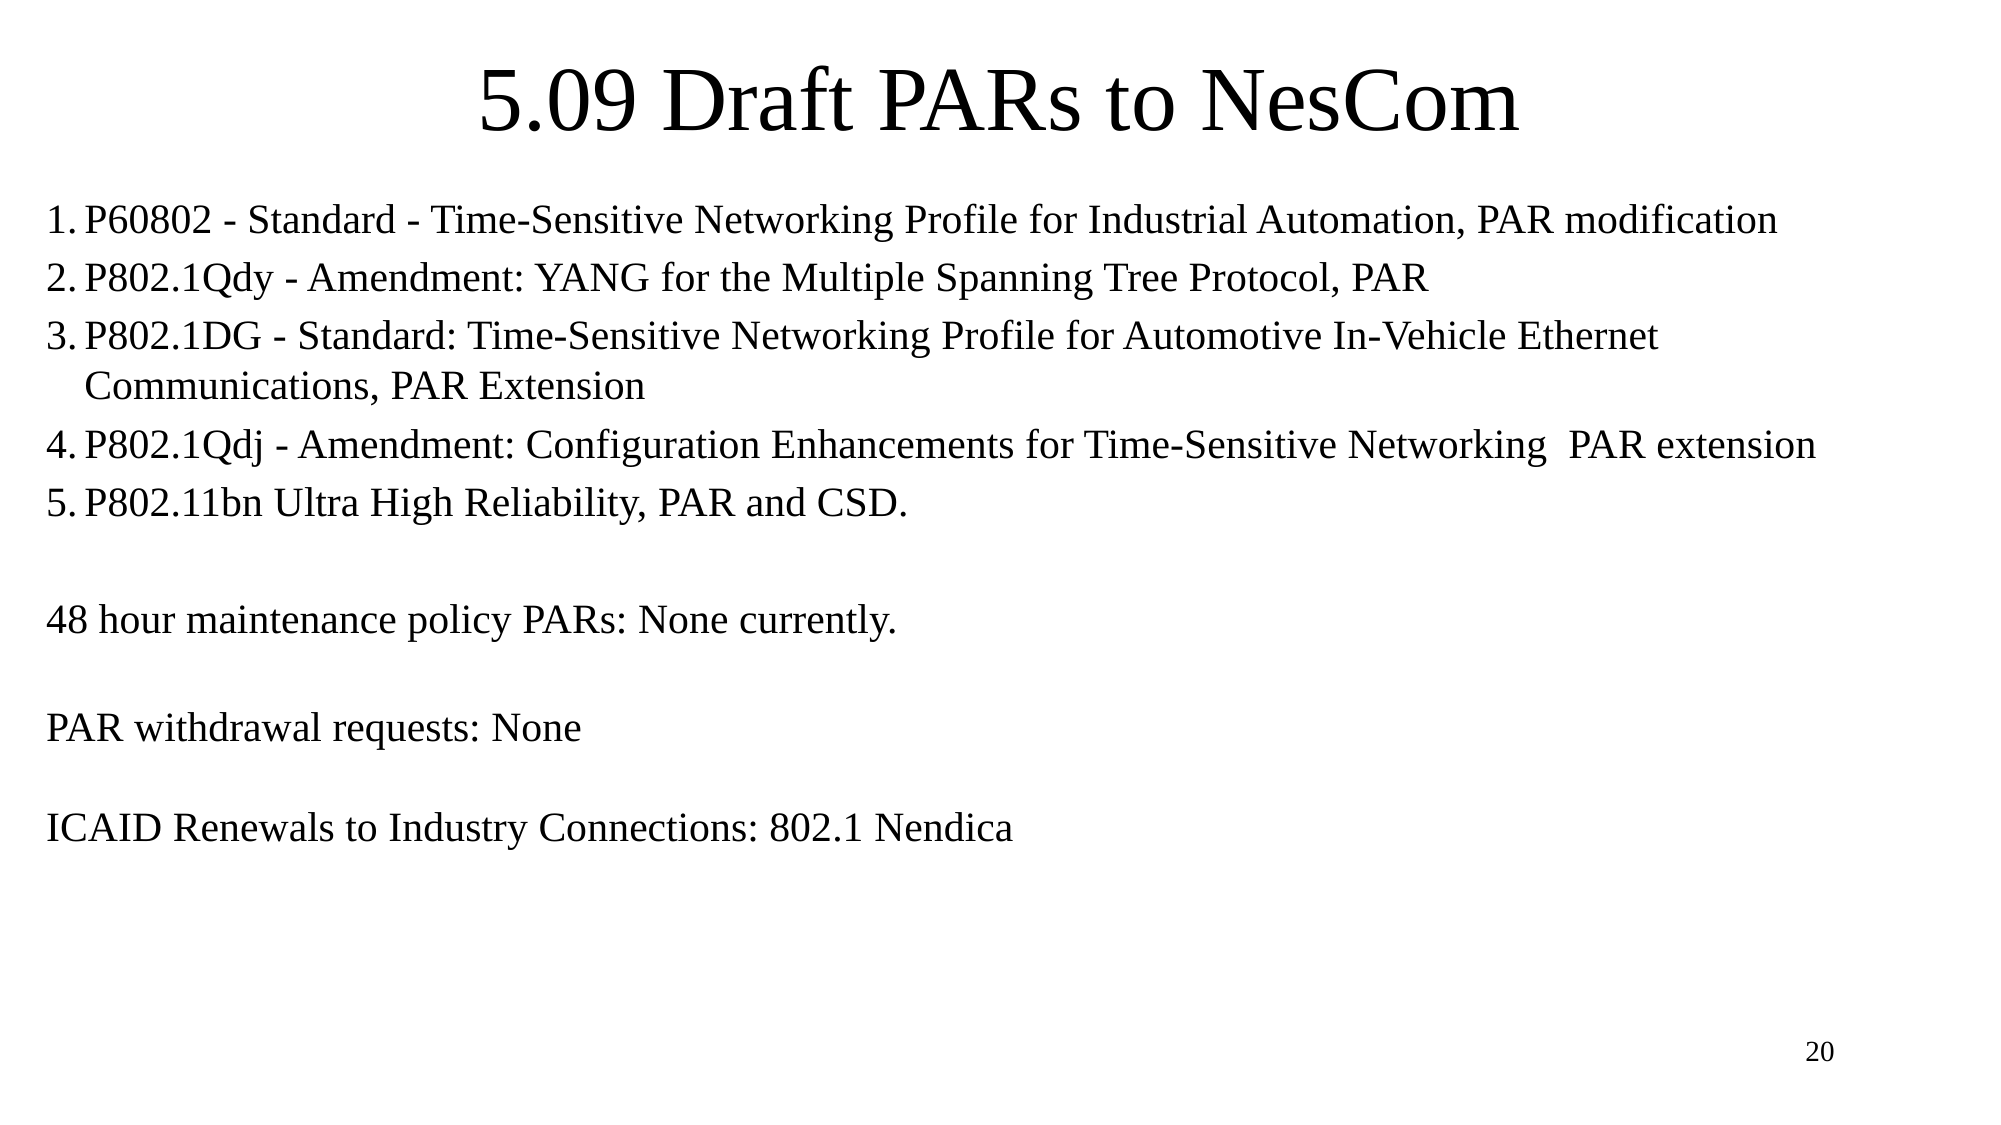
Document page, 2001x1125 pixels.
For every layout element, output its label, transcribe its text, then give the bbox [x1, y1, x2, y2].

title 5.09 Draft PARs to NesCom [362, 0, 1638, 183]
slide_number 20 [1433, 1024, 1851, 1101]
list P60802 - Standard - Time-Sensitive Networking Profile for Industrial Automation, PAR modification P802.1Qdy - Amendment: YANG for the Multiple Spanning Tree Protocol, PAR P802.1DG - Standard: Time-Sensitive Networking Profile for Automotive In-Vehicle Ethernet Communications, PAR Extension P802.1Qdj - Amendment: Configuration Enhancements for Time-Sensitive Networking PAR extension P802.11bn Ultra High Reliability, PAR and CSD. 48 hour maintenance policy PARs: None currently. PAR withdrawal requests: None ICAID Renewals to Industry Connections: 802.1 Nendica [30, 183, 1969, 860]
